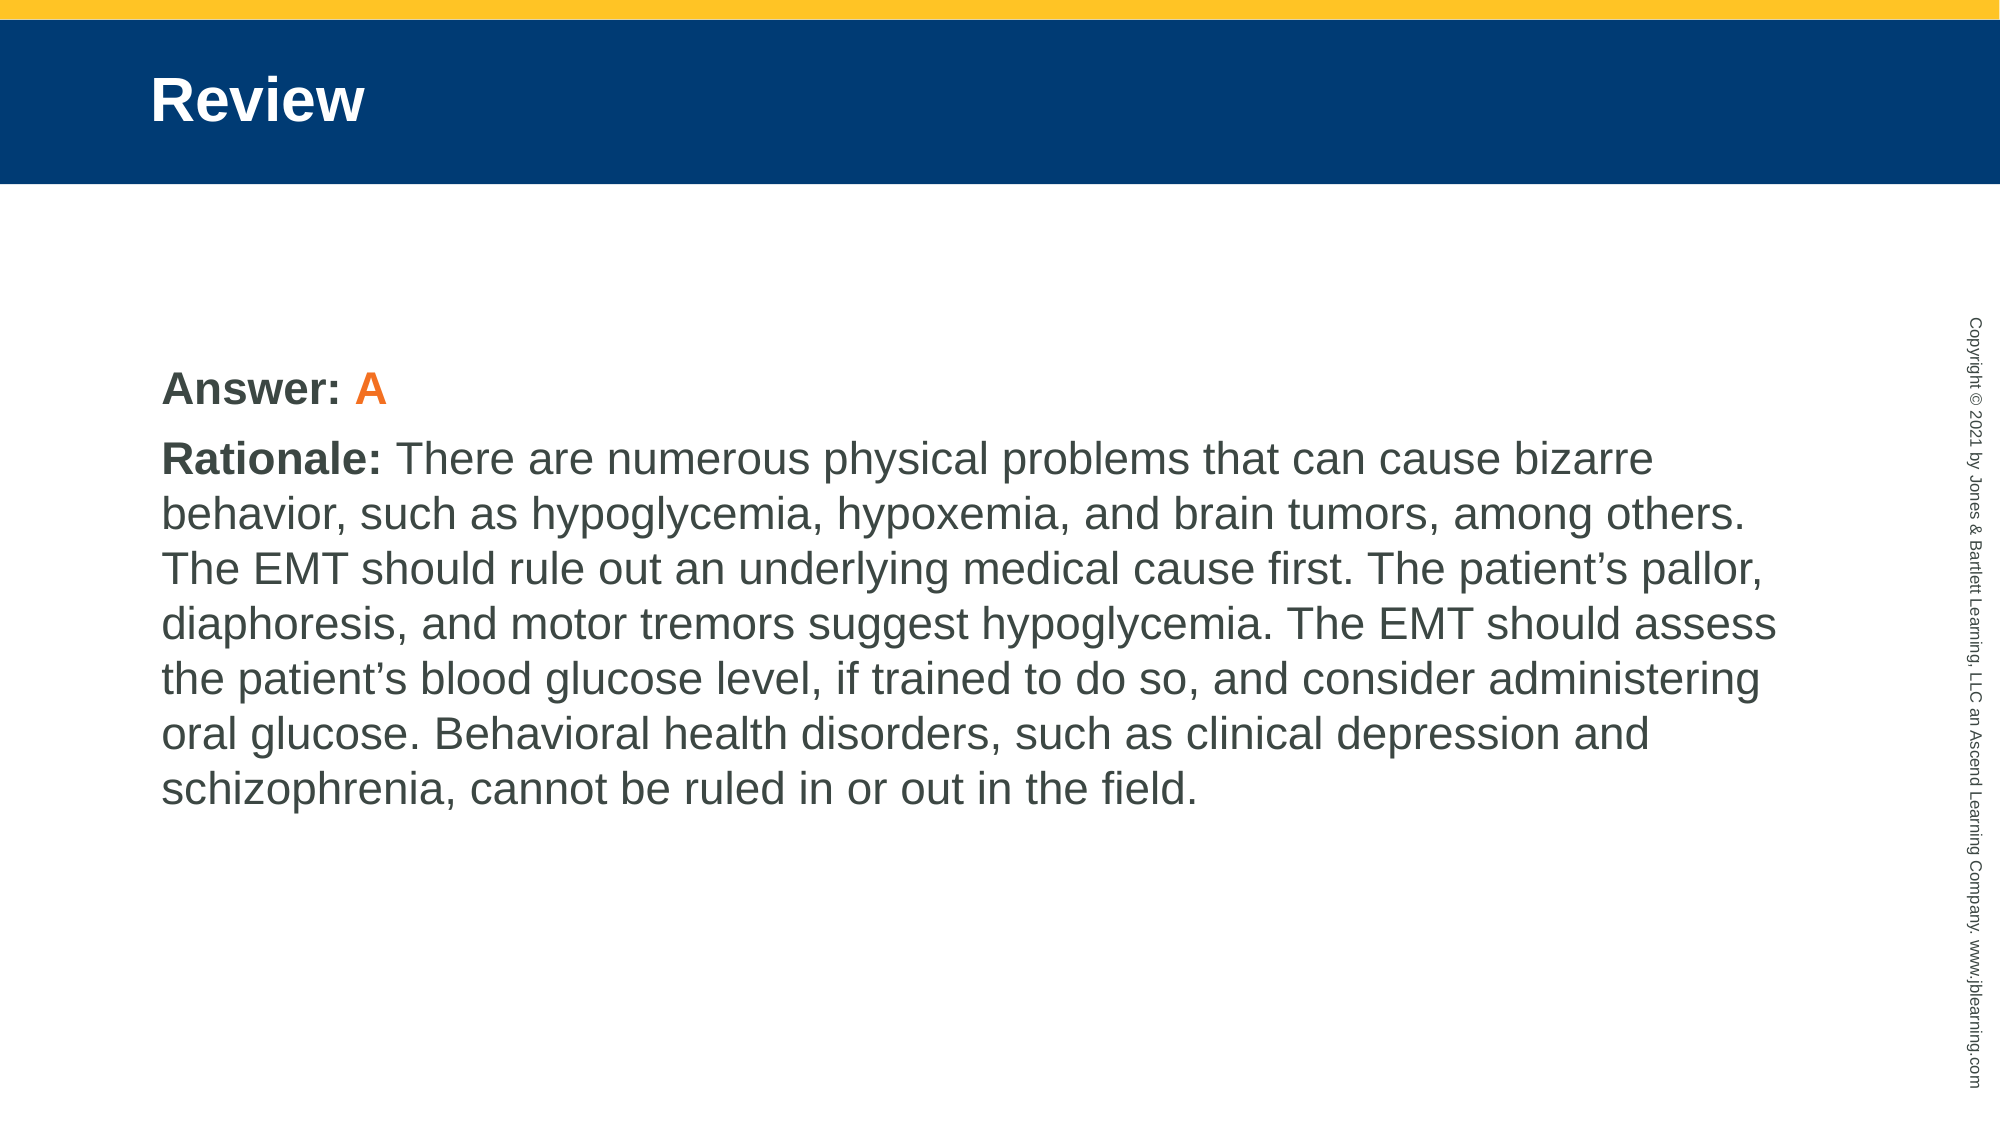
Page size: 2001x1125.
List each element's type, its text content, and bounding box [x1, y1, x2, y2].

list Answer: A Rationale: There are numerous physical problems that can cause bizarre behavior, such as hypoglycemia, hypoxemia, and brain tumors, among others. The EMT should rule out an underlying medical cause first. The patient’s pallor, diaphoresis, and motor tremors suggest hypoglycemia. The EMT should assess the patient’s blood glucose level, if trained to do so, and consider administering oral glucose. Behavioral health disorders, such as clinical depression and schizophrenia, cannot be ruled in or out in the field. [146, 361, 1859, 1016]
title Review [0, 19, 2000, 185]
